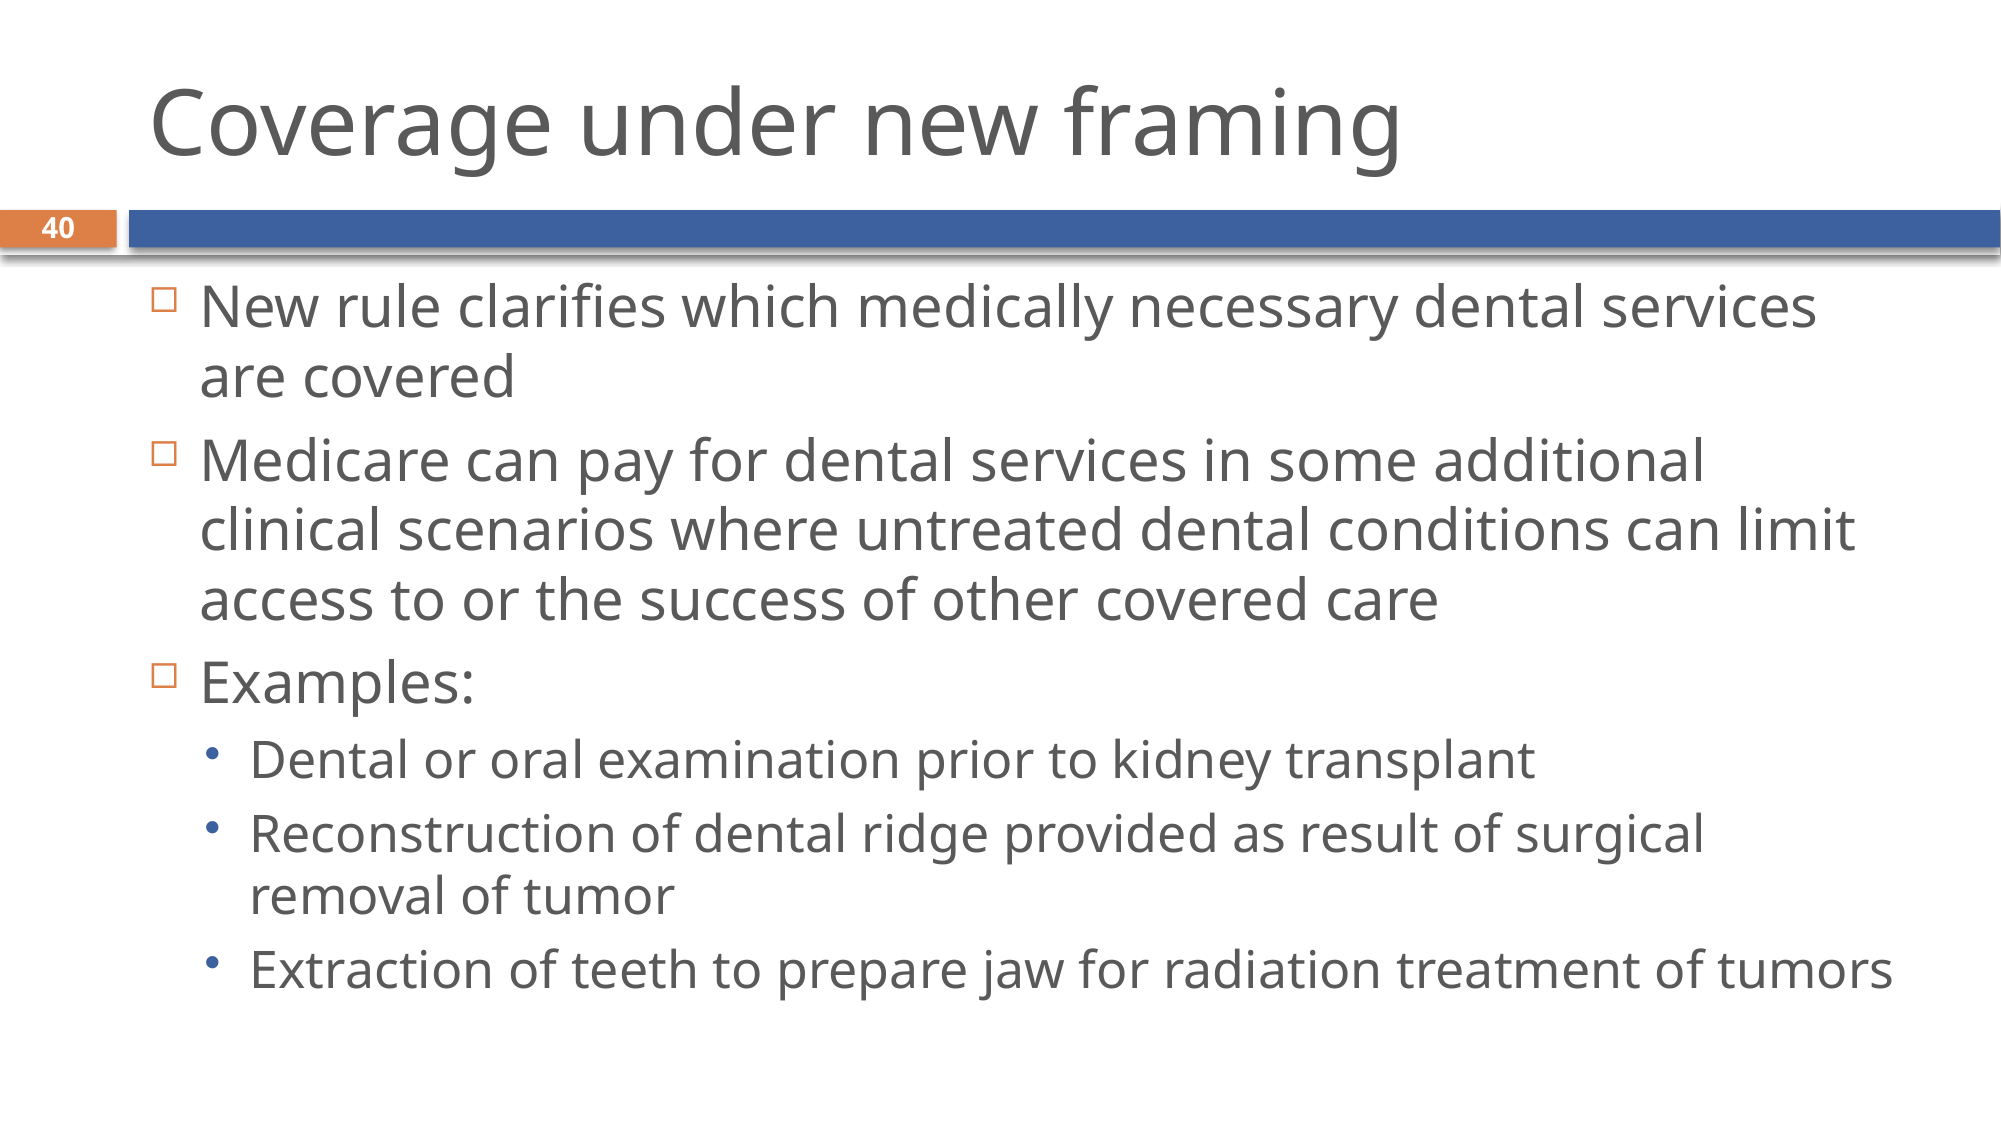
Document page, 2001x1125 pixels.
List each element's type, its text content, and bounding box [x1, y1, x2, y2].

title Coverage under new framing [133, 37, 1918, 200]
list New rule clarifies which medically necessary dental services are covered Medicare can pay for dental services in some additional clinical scenarios where untreated dental conditions can limit access to or the success of other covered care Examples: Dental or oral examination prior to kidney transplant Reconstruction of dental ridge provided as result of surgical removal of tumor Extraction of teeth to prepare jaw for radiation treatment of tumors [133, 262, 1918, 1017]
slide_number 40 [0, 208, 117, 249]
